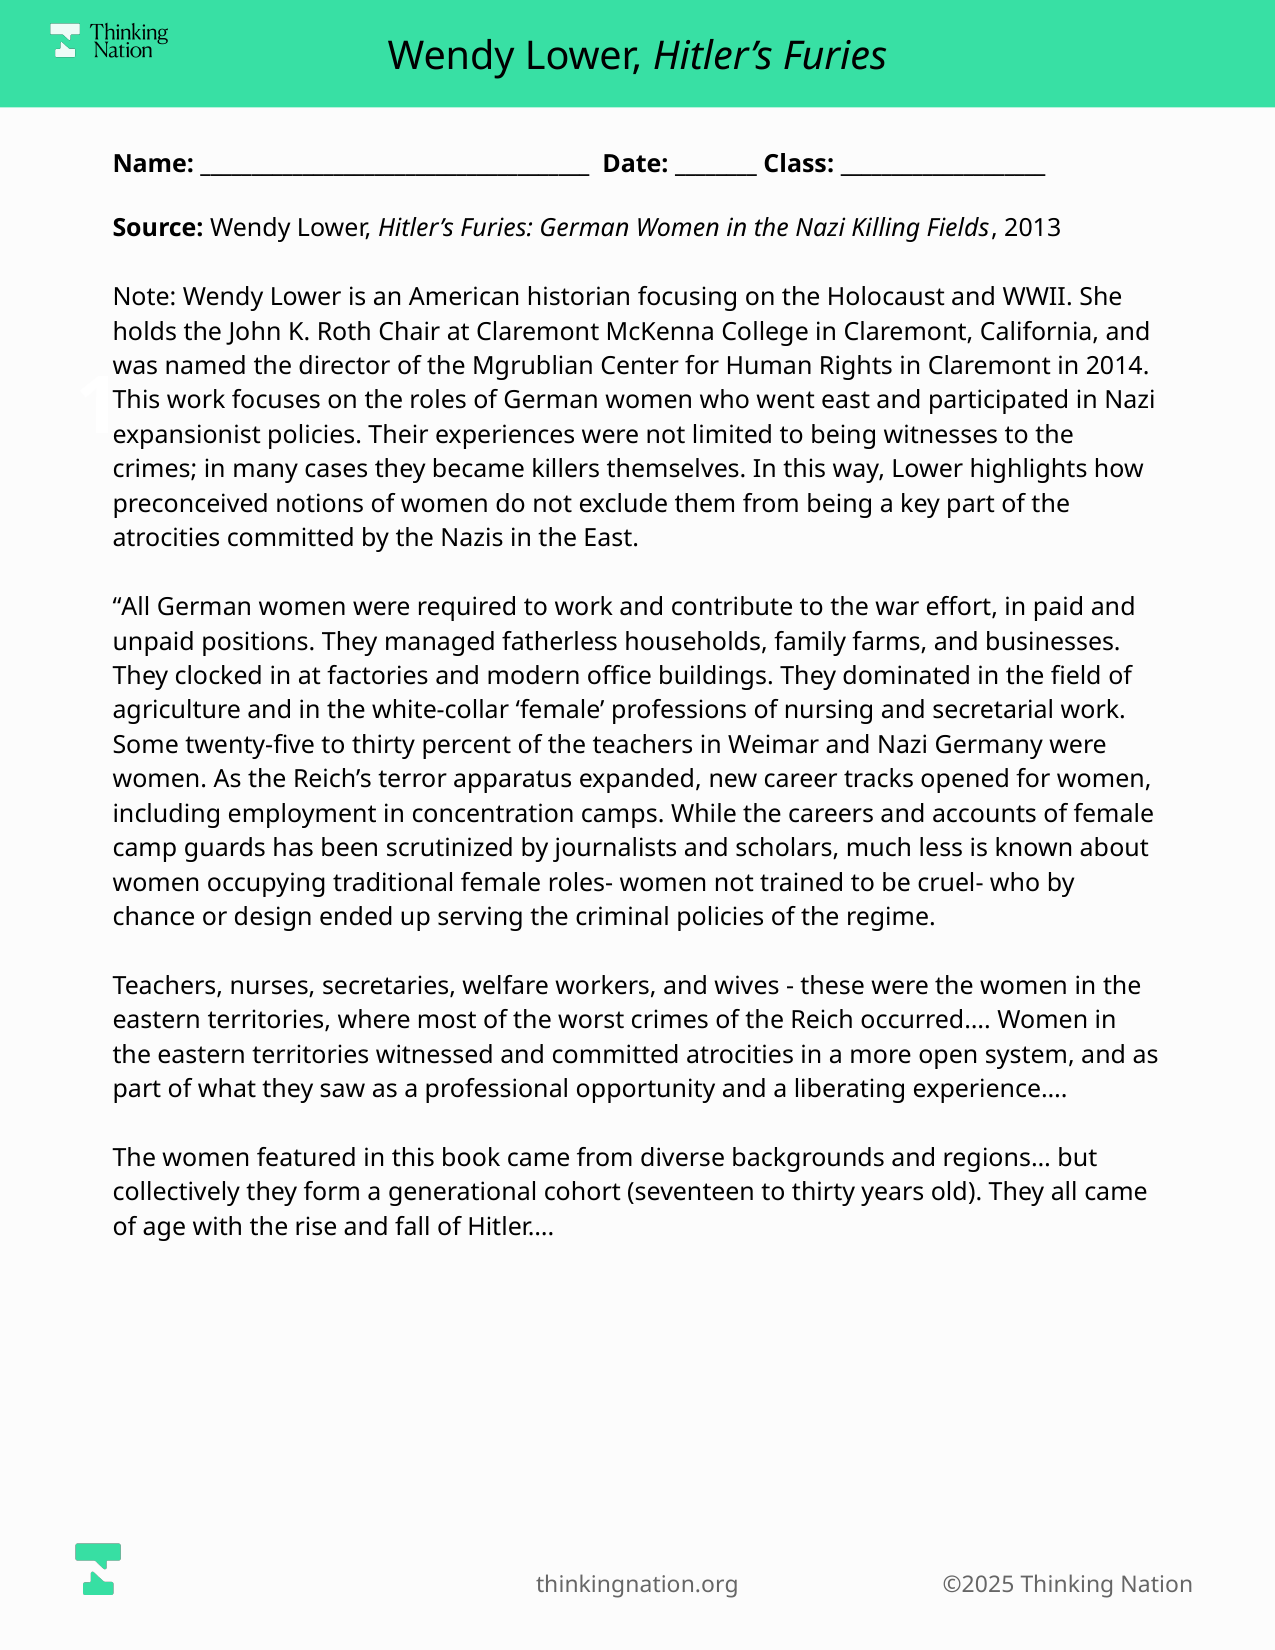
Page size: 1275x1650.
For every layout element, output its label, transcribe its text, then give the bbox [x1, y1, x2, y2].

text_box ©2025 Thinking Nation [907, 1553, 1210, 1605]
picture [36, 12, 172, 69]
text_box Wendy Lower, Hitler’s Furies [0, 0, 1275, 108]
text_box thinkingnation.org [486, 1553, 789, 1605]
picture [62, 1533, 134, 1605]
text_box 1 [30, 315, 165, 450]
text_box Name: ______________________________________ Date: ________ Class: ____________________ Source: Wendy Lower, Hitler’s Furies: German Women in the Nazi Killing Fields, 2013 Note: Wendy Lower is an American historian focusing on the Holocaust and WWII. She holds the John K. Roth Chair at Claremont McKenna College in Claremont, California, and was named the director of the Mgrublian Center for Human Rights in Claremont in 2014. This work focuses on the roles of German women who went east and participated in Nazi expansionist policies. Their experiences were not limited to being witnesses to the crimes; in many cases they became killers themselves. In this way, Lower highlights how preconceived notions of women do not exclude them from being a key part of the atrocities committed by the Nazis in the East. “All German women were required to work and contribute to the war effort, in paid and unpaid positions. They managed fatherless households, family farms, and businesses. They clocked in at factories and modern office buildings. They dominated in the field of agriculture and in the white-collar ‘female’ professions of nursing and secretarial work. Some twenty-five to thirty percent of the teachers in Weimar and Nazi Germany were women. As the Reich’s terror apparatus expanded, new career tracks opened for women, including employment in concentration camps. While the careers and accounts of female camp guards has been scrutinized by journalists and scholars, much less is known about women occupying traditional female roles- women not trained to be cruel- who by chance or design ended up serving the criminal policies of the regime. Teachers, nurses, secretaries, welfare workers, and wives - these were the women in the eastern territories, where most of the worst crimes of the Reich occurred…. Women in the eastern territories witnessed and committed atrocities in a more open system, and as part of what they saw as a professional opportunity and a liberating experience…. The women featured in this book came from diverse backgrounds and regions… but collectively they form a generational cohort (seventeen to thirty years old). They all came of age with the rise and fall of Hitler…. [97, 132, 1178, 1359]
